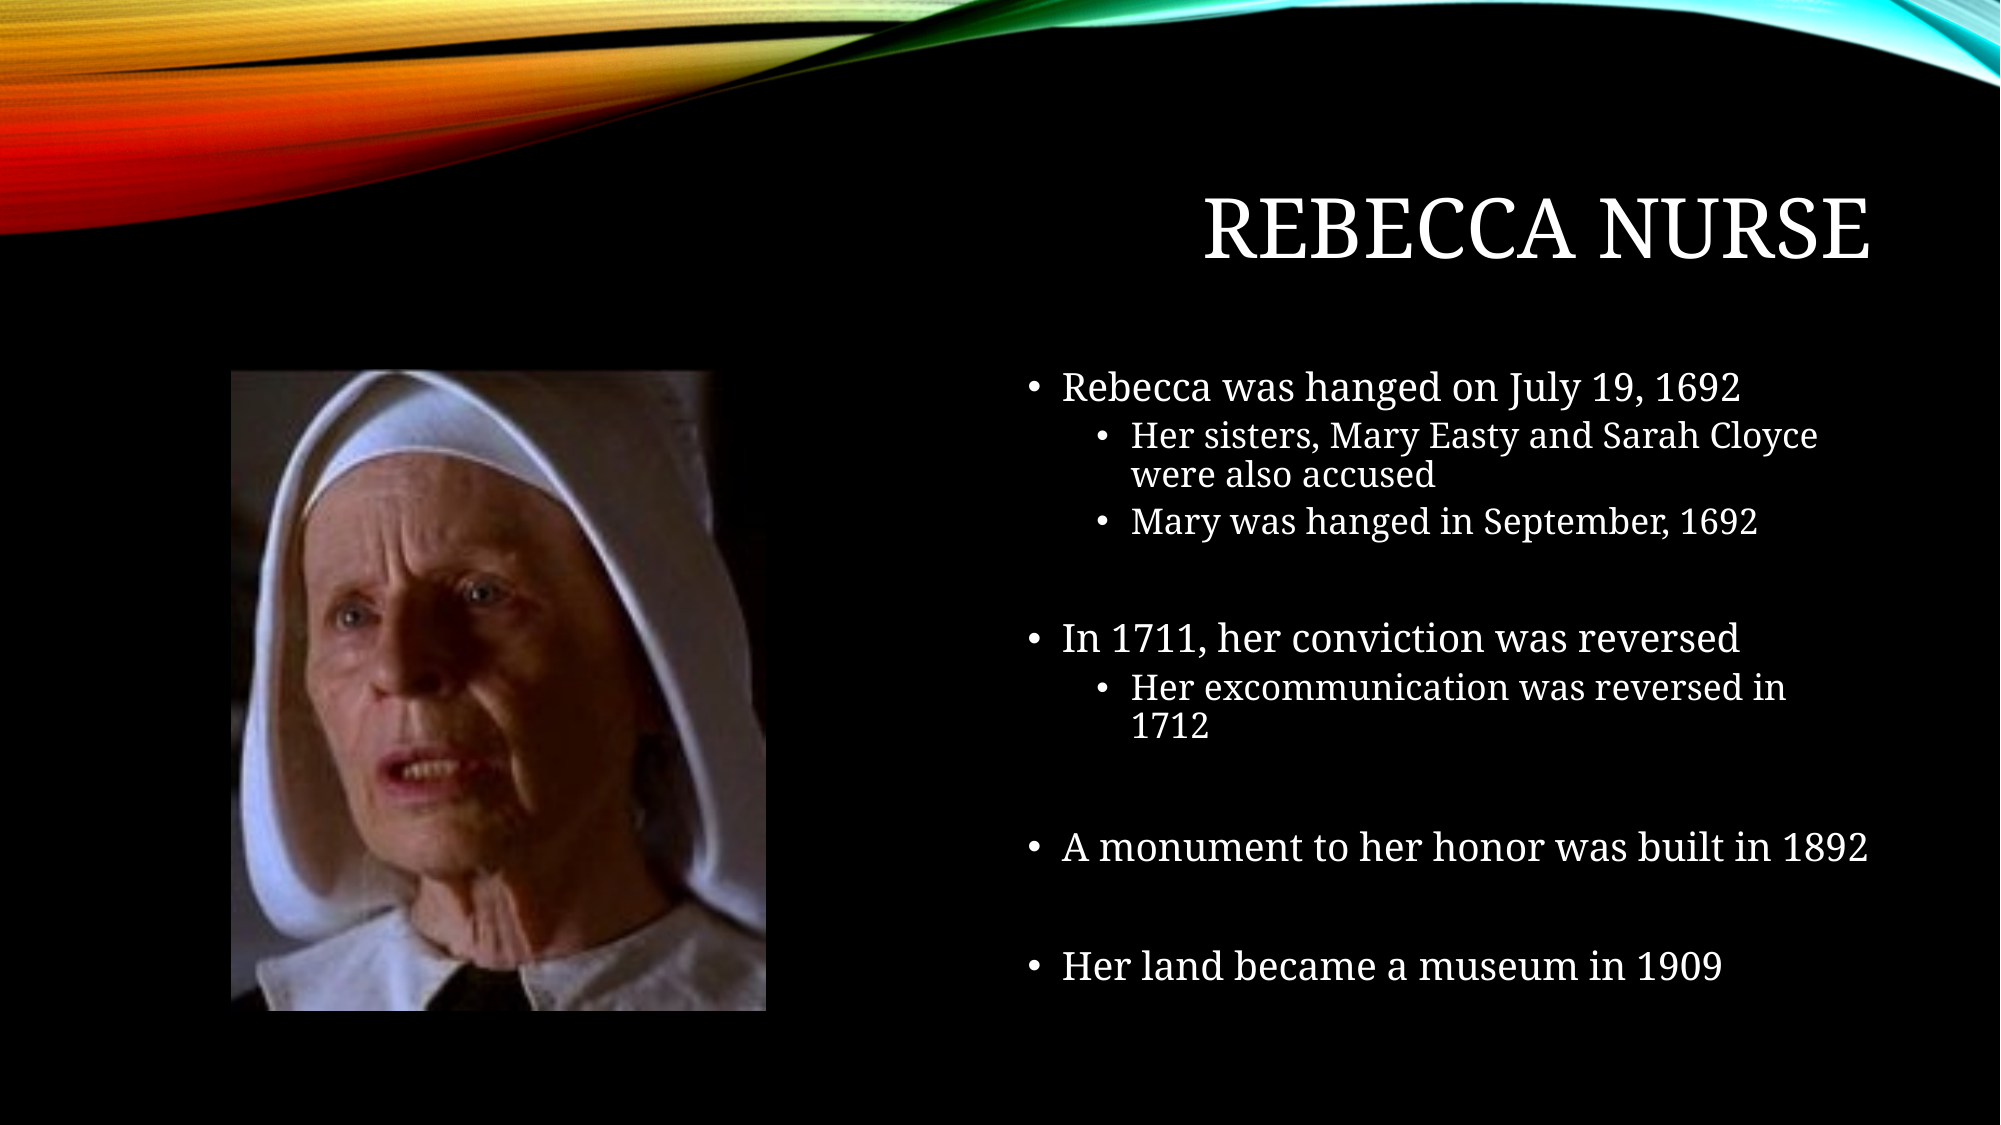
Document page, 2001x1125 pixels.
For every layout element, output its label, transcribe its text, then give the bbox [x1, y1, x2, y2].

picture [0, 0, 2000, 237]
title Rebecca Nurse [474, 125, 1888, 338]
picture [230, 369, 766, 1011]
list Rebecca was hanged on July 19, 1692 Her sisters, Mary Easty and Sarah Cloyce were also accused Mary was hanged in September, 1692 In 1711, her conviction was reversed Her excommunication was reversed in 1712 A monument to her honor was built in 1892 Her land became a museum in 1909 [1012, 360, 1888, 1021]
